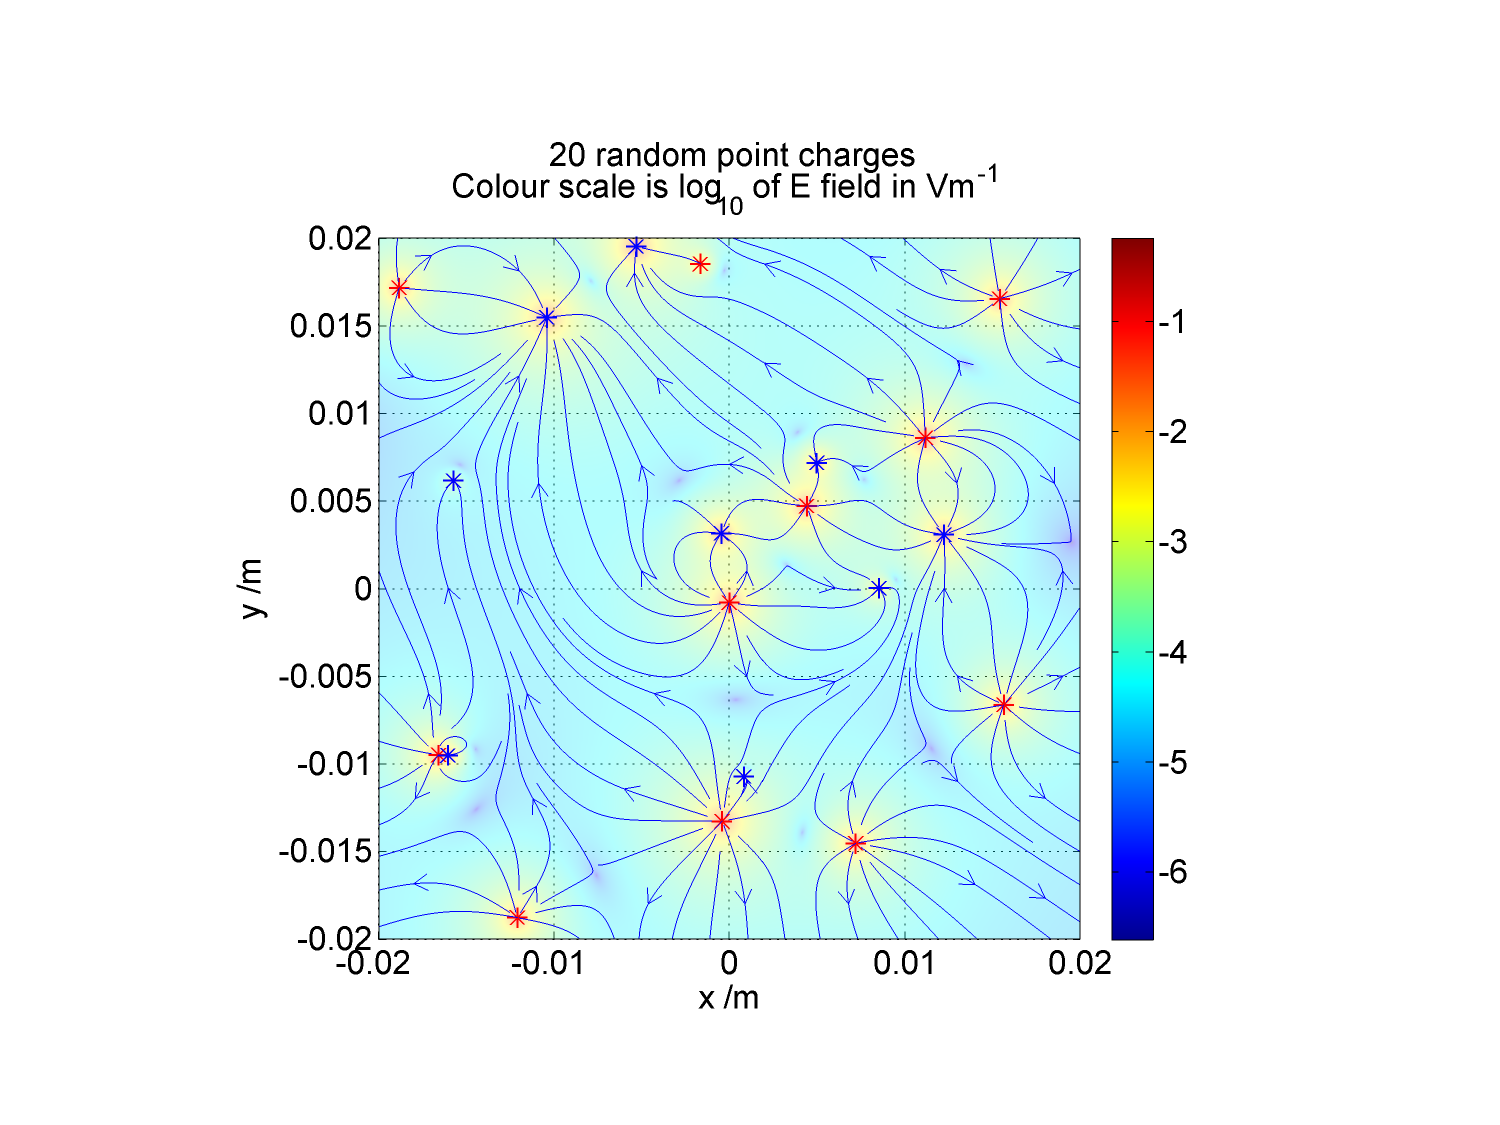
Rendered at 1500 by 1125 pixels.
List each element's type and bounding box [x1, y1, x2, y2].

picture [162, 137, 1363, 1039]
